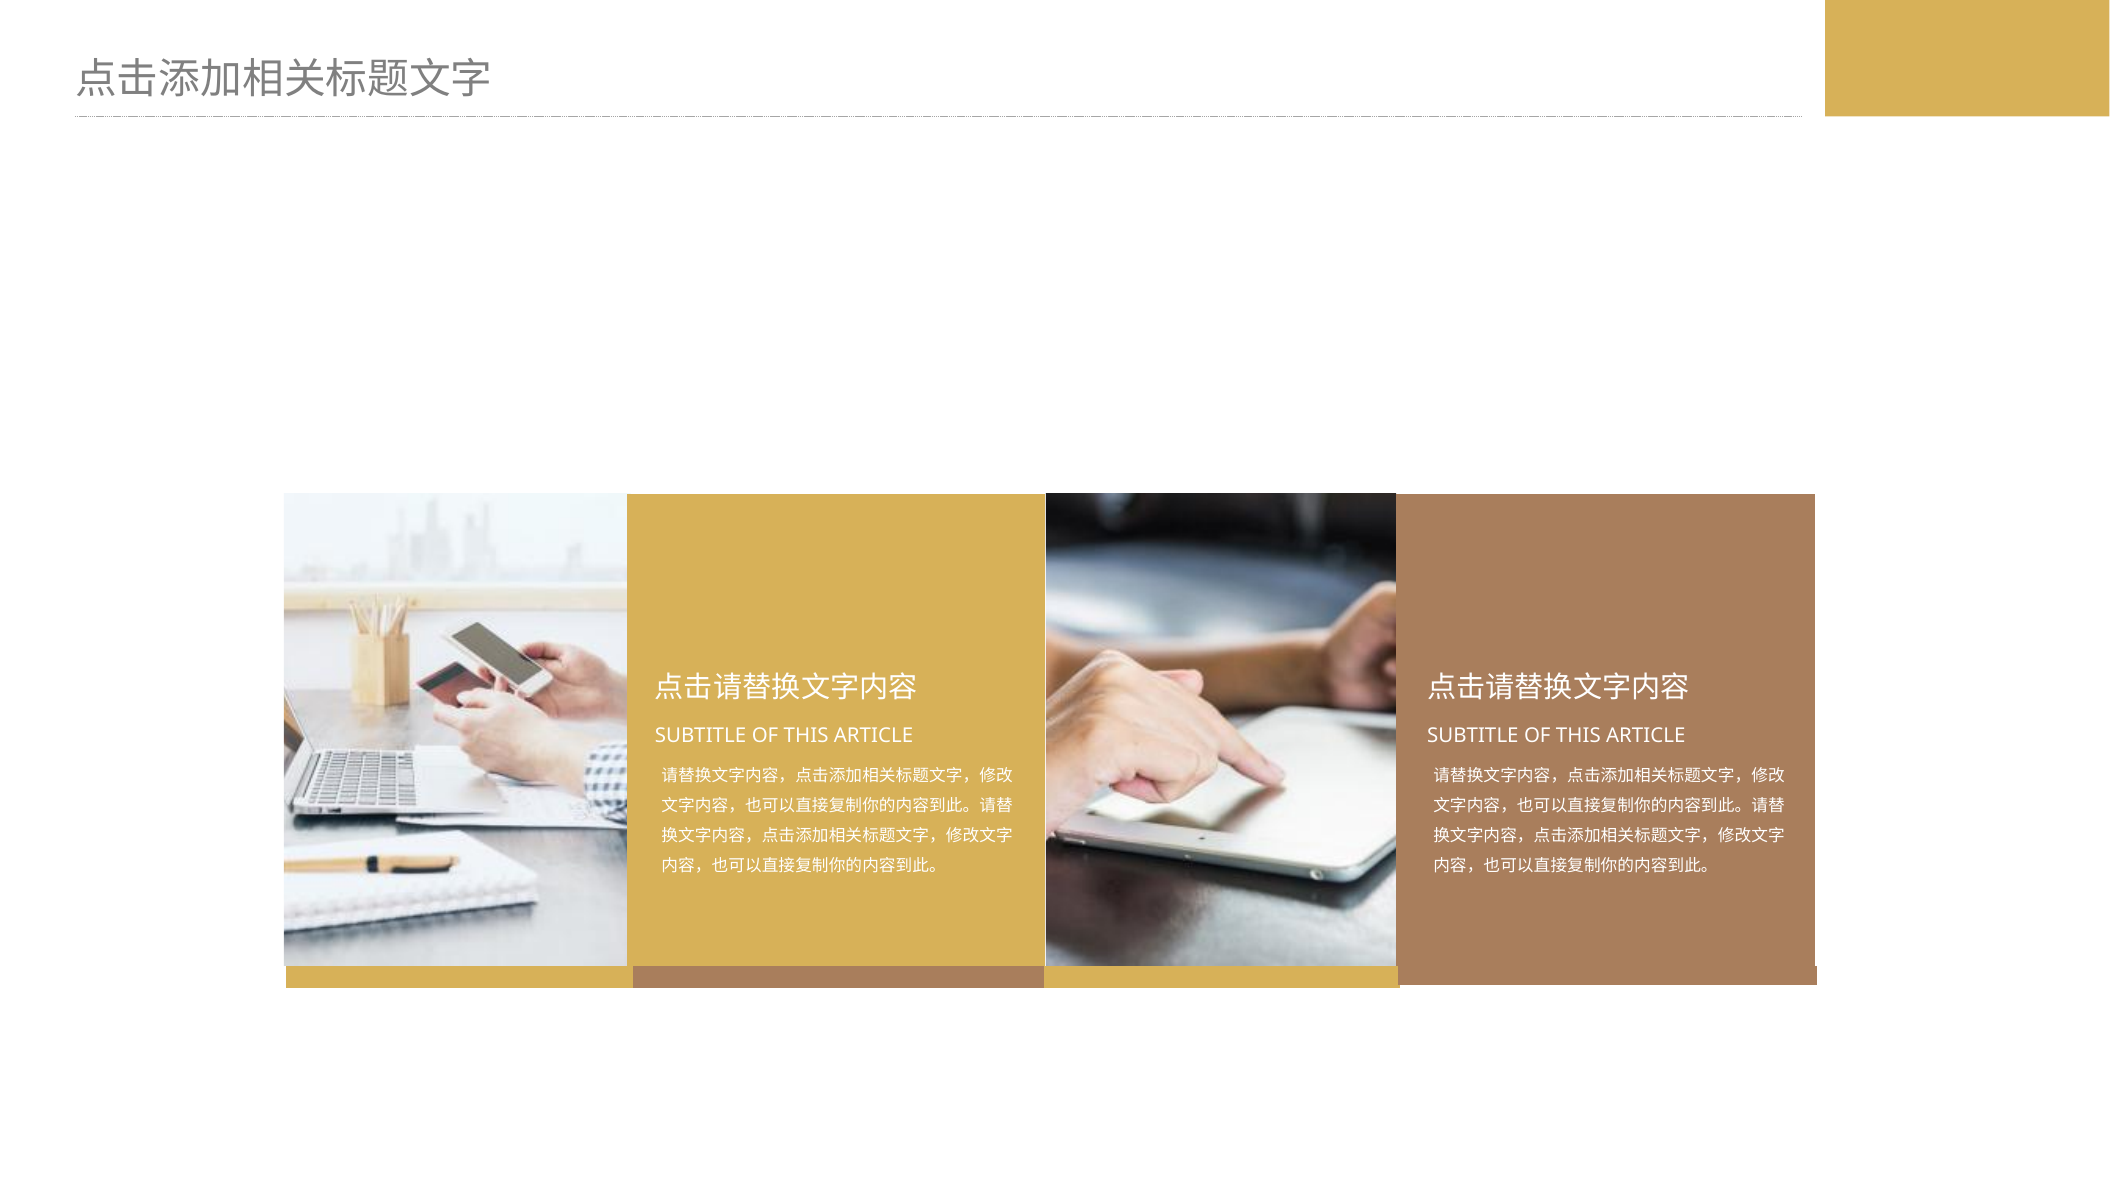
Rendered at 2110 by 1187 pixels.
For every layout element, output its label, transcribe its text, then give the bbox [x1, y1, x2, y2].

text_box [286, 965, 633, 988]
text_box [283, 492, 632, 967]
text_box 点击添加相关标题文字 [59, 44, 563, 107]
text_box 点击请替换文字内容 [1427, 662, 1709, 709]
text_box [626, 494, 1046, 966]
text_box 点击请替换文字内容 [654, 662, 937, 709]
text_box 请替换文字内容，点击添加相关标题文字，修改文字内容，也可以直接复制你的内容到此。请替换文字内容，点击添加相关标题文字，修改文字内容，也可以直接复制你的内容到此。 [661, 754, 1019, 872]
text_box [1045, 492, 1397, 965]
text_box [1044, 965, 1400, 988]
text_box [1398, 965, 1818, 986]
text_box SUBTITLE OF THIS ARTICLE [654, 719, 1004, 749]
text_box SUBTITLE OF THIS ARTICLE [1427, 719, 1776, 749]
text_box 请替换文字内容，点击添加相关标题文字，修改文字内容，也可以直接复制你的内容到此。请替换文字内容，点击添加相关标题文字，修改文字内容，也可以直接复制你的内容到此。 [1433, 754, 1791, 872]
text_box [1395, 494, 1815, 965]
text_box [633, 966, 1044, 988]
